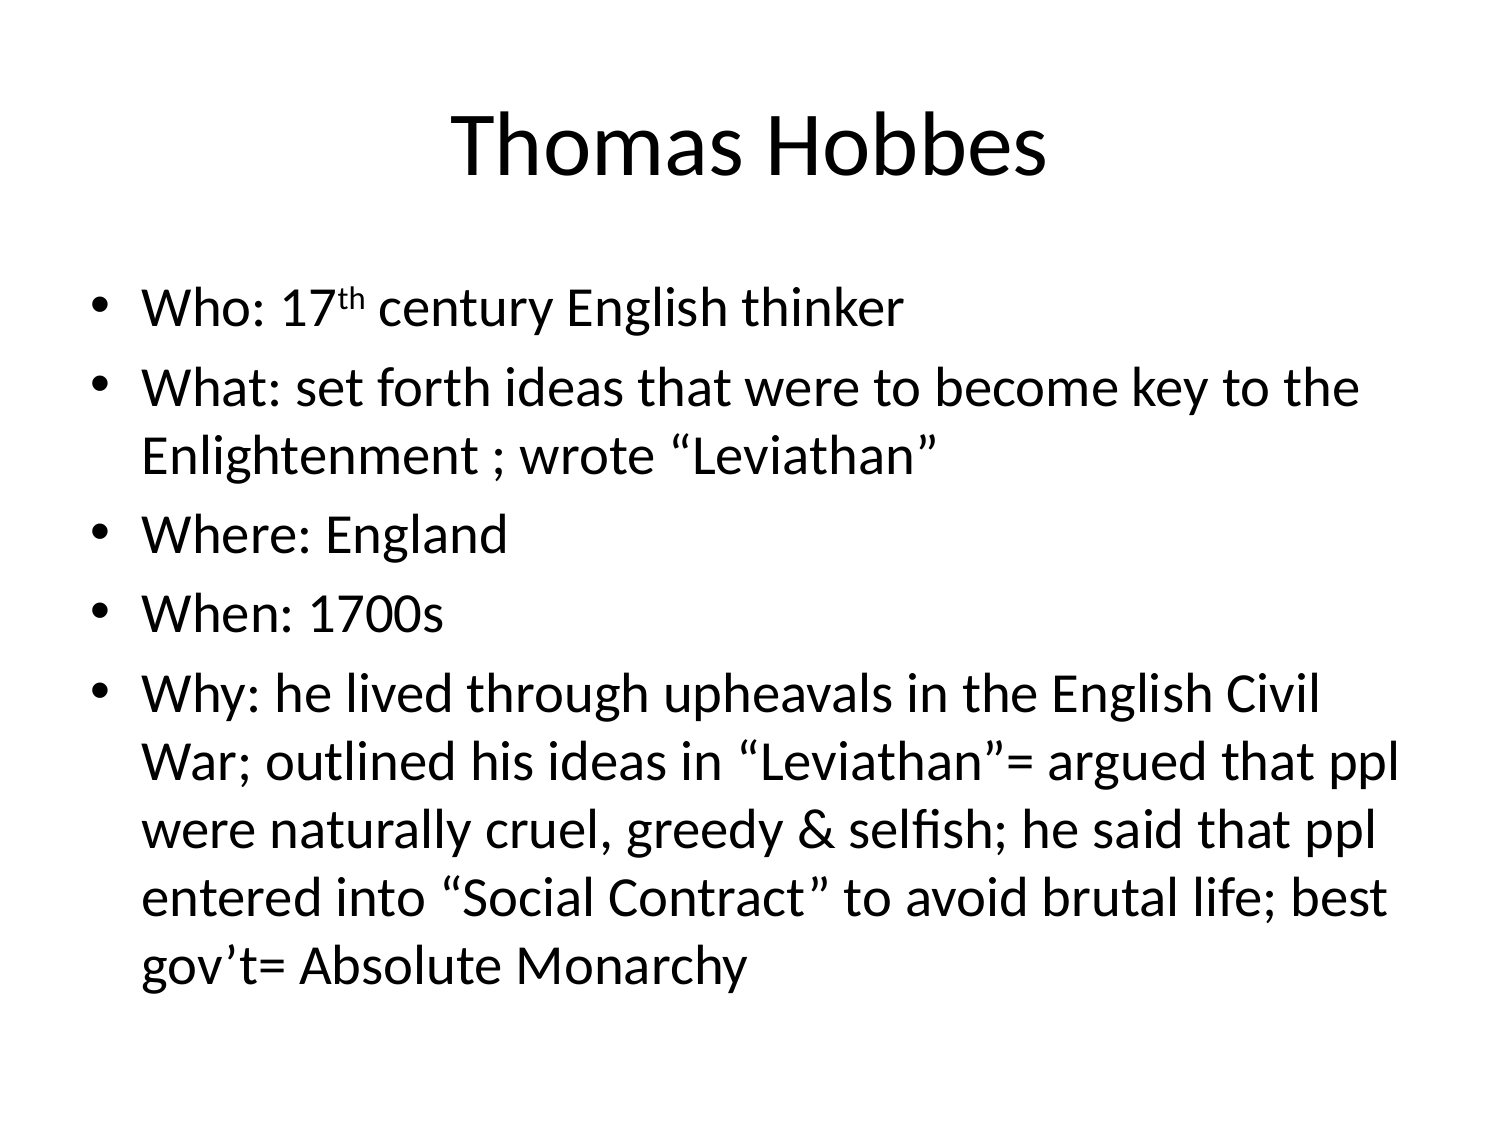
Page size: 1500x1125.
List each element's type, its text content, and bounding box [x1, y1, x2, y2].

list Who: 17th century English thinker What: set forth ideas that were to become key to the Enlightenment ; wrote “Leviathan” Where: England When: 1700s Why: he lived through upheavals in the English Civil War; outlined his ideas in “Leviathan”= argued that ppl were naturally cruel, greedy & selfish; he said that ppl entered into “Social Contract” to avoid brutal life; best gov’t= Absolute Monarchy [75, 262, 1425, 1005]
title Thomas Hobbes [75, 45, 1425, 233]
